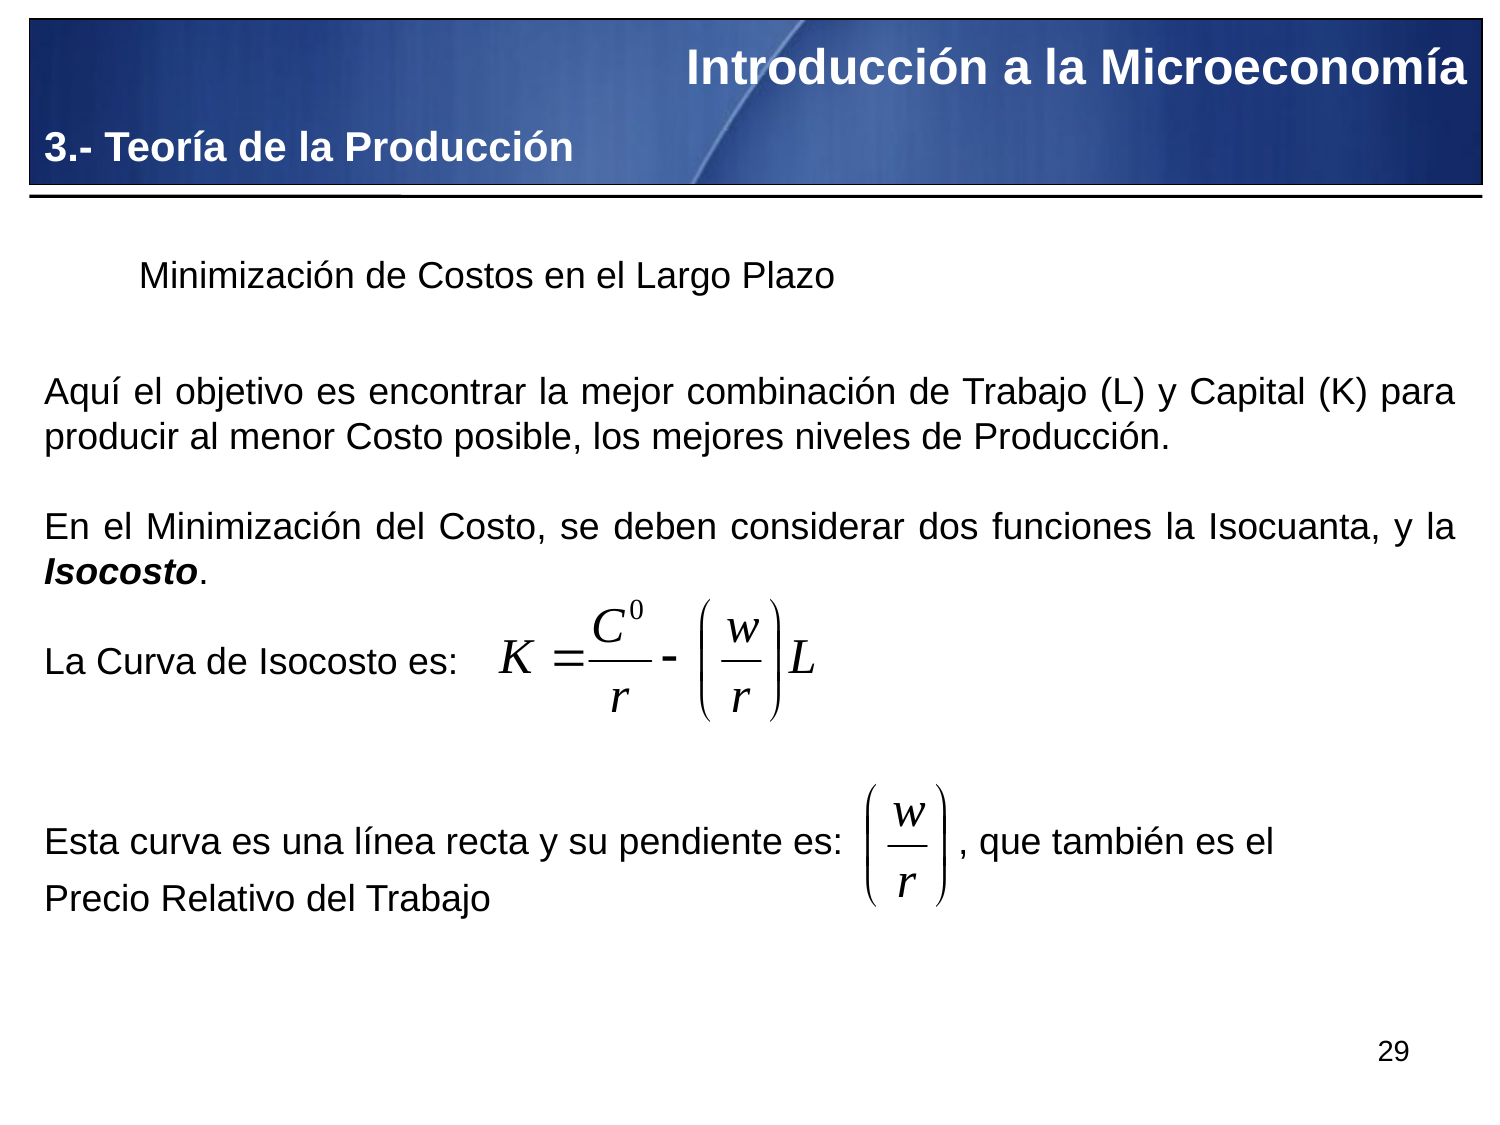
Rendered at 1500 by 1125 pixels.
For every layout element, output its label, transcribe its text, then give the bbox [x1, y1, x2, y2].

text_box Aquí el objetivo es encontrar la mejor combinación de Trabajo (L) y Capital (K) para producir al menor Costo posible, los mejores niveles de Producción. En el Minimización del Costo, se deben considerar dos funciones la Isocuanta, y la Isocosto. La Curva de Isocosto es: [29, 359, 1471, 527]
text_box Introducción a la Microeconomía [608, 26, 1483, 102]
text_box 3.- Teoría de la Producción [29, 112, 632, 178]
text_box [29, 19, 1483, 185]
slide_number 29 [1074, 1024, 1426, 1103]
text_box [855, 774, 961, 918]
text_box Minimización de Costos en el Largo Plazo [123, 243, 939, 304]
text_box Esta curva es una línea recta y su pendiente es: , que también es el Precio Relativo del Trabajo [29, 809, 1459, 927]
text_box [489, 585, 825, 733]
text_box Aquí el objetivo es encontrar la mejor combinación de Trabajo (L) y Capital (K) para producir al menor Costo posible, los mejores niveles de Producción. En el Minimización del Costo, se deben considerar dos funciones la Isocuanta, y la Isocosto. La Curva de Isocosto es: [29, 528, 1471, 690]
